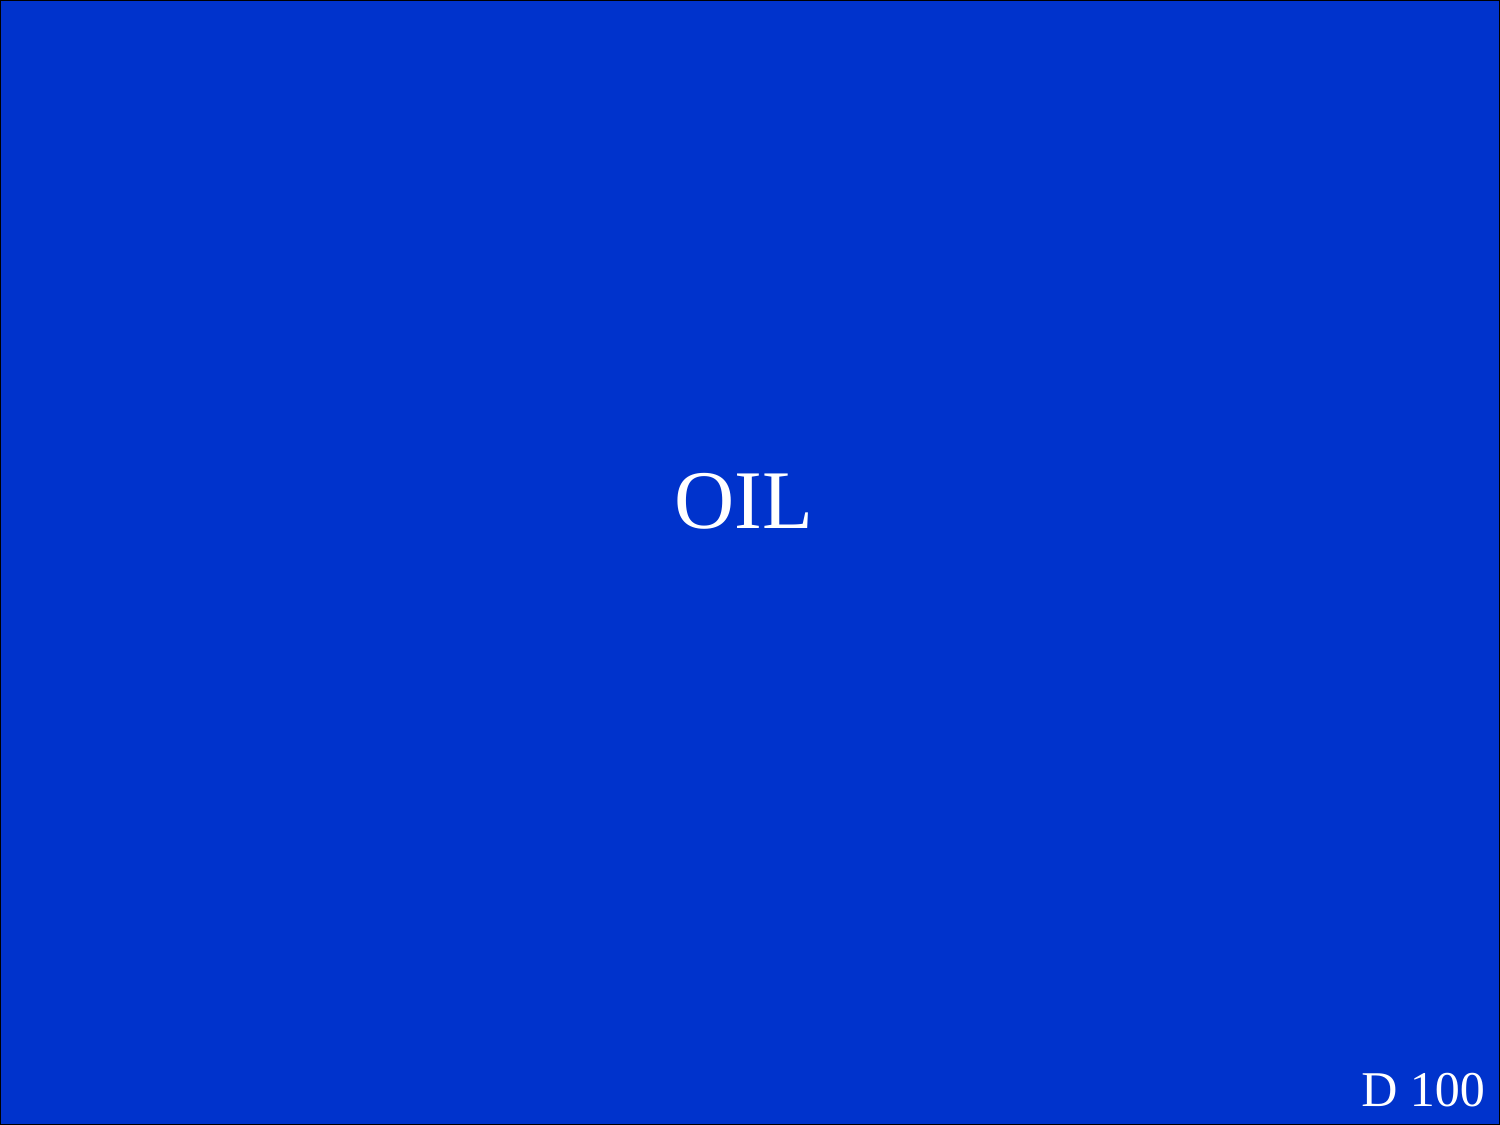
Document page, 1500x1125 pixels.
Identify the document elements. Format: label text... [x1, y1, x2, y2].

text_box [0, 0, 1500, 1125]
text_box D 100 [1346, 1049, 1500, 1125]
text_box OIL [224, 437, 1263, 553]
